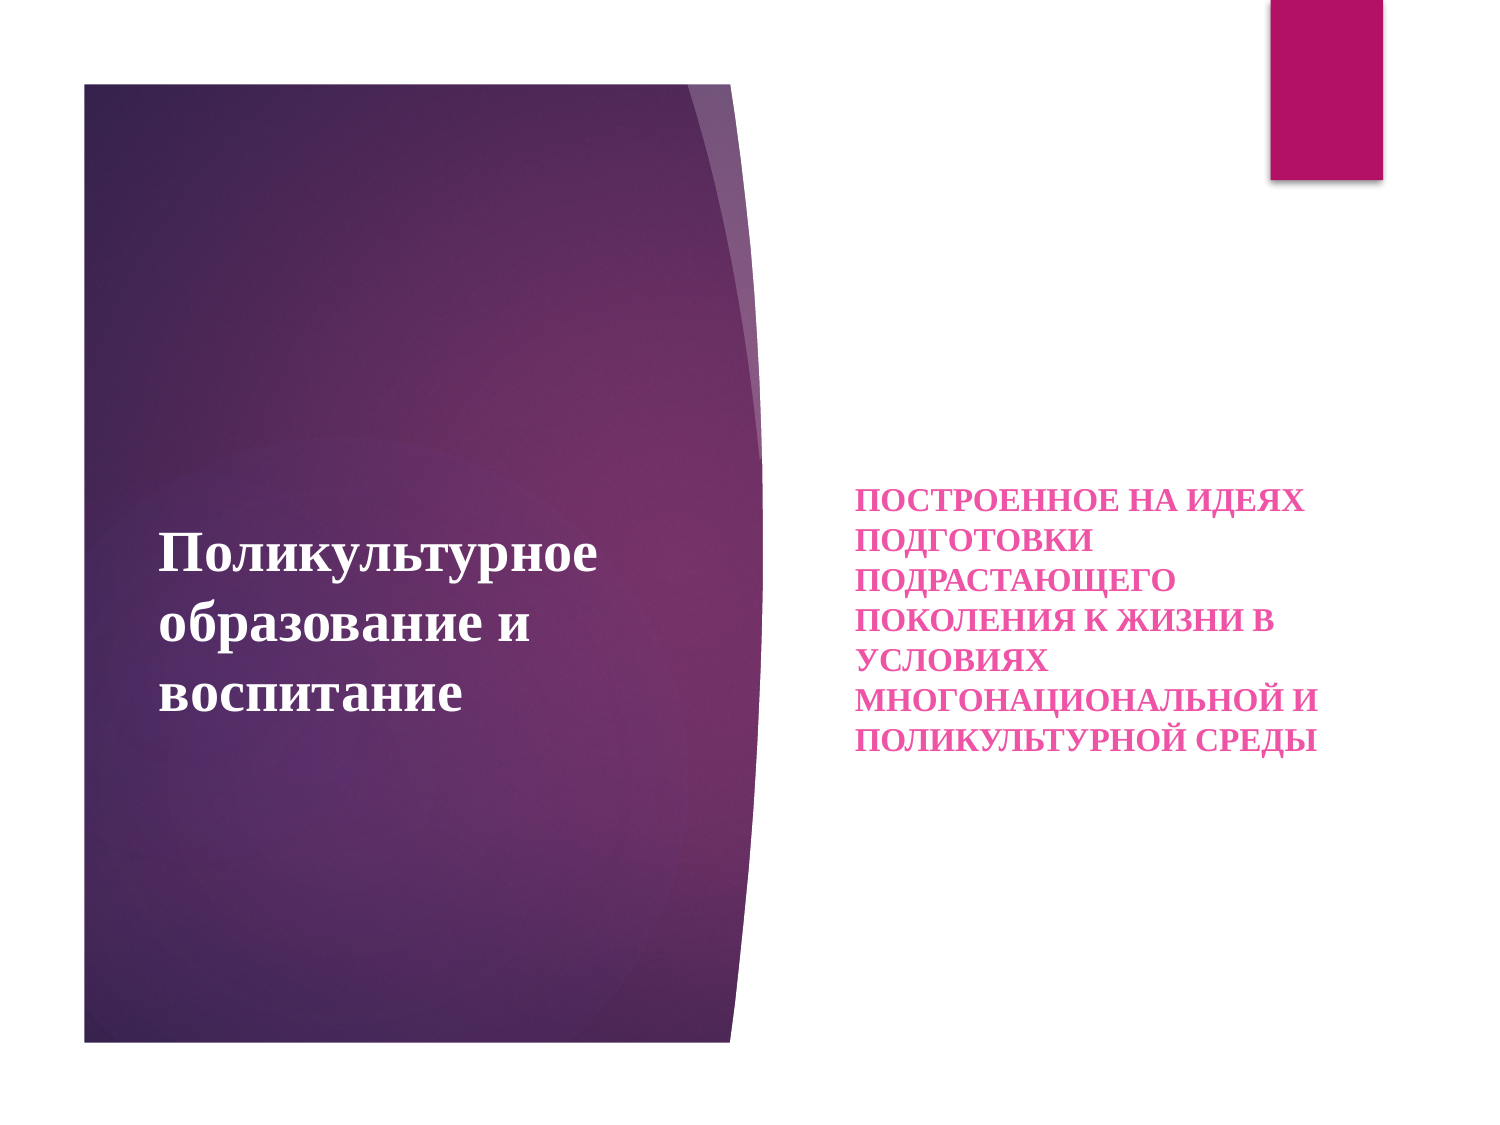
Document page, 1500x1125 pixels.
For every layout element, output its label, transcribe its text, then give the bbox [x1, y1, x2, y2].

list построенное на идеях подготовки подрастающего поколения к жизни в условиях многонациональной и поликультурной среды [839, 370, 1346, 866]
title Поликультурное образование и воспитание [143, 370, 651, 866]
